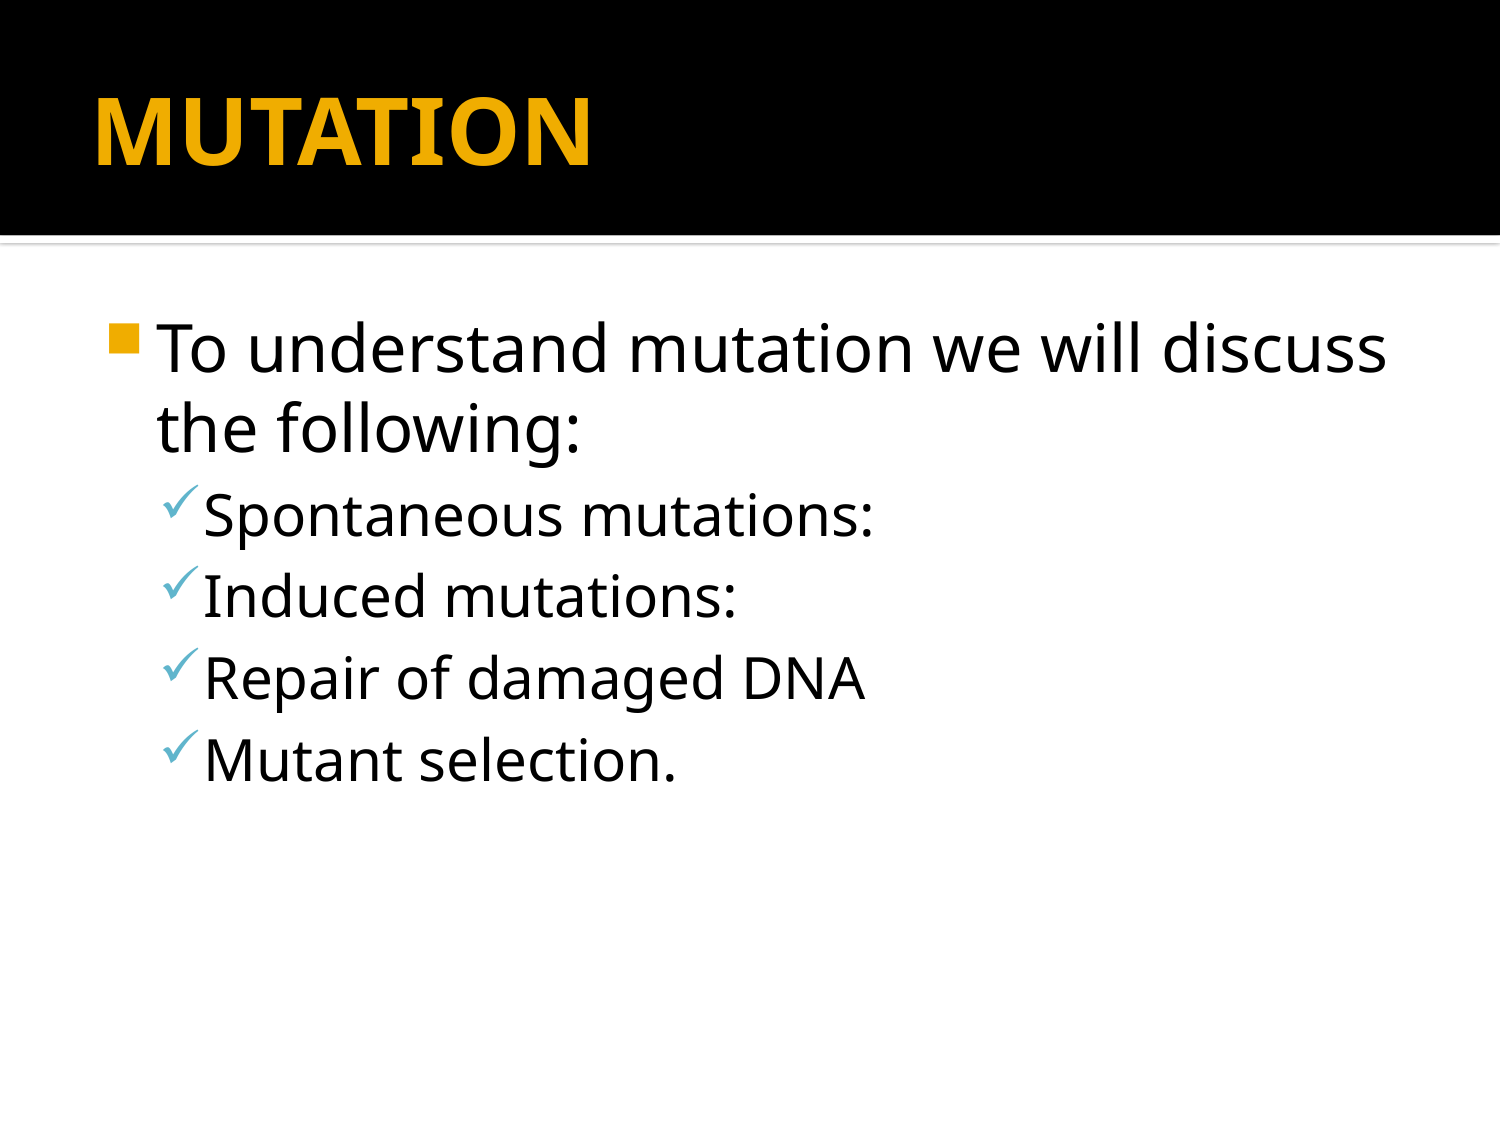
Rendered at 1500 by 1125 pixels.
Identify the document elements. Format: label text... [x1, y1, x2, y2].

list To understand mutation we will discuss the following: Spontaneous mutations: Induced mutations: Repair of damaged DNA Mutant selection. [75, 291, 1425, 1050]
title MUTATION [75, 25, 1425, 231]
